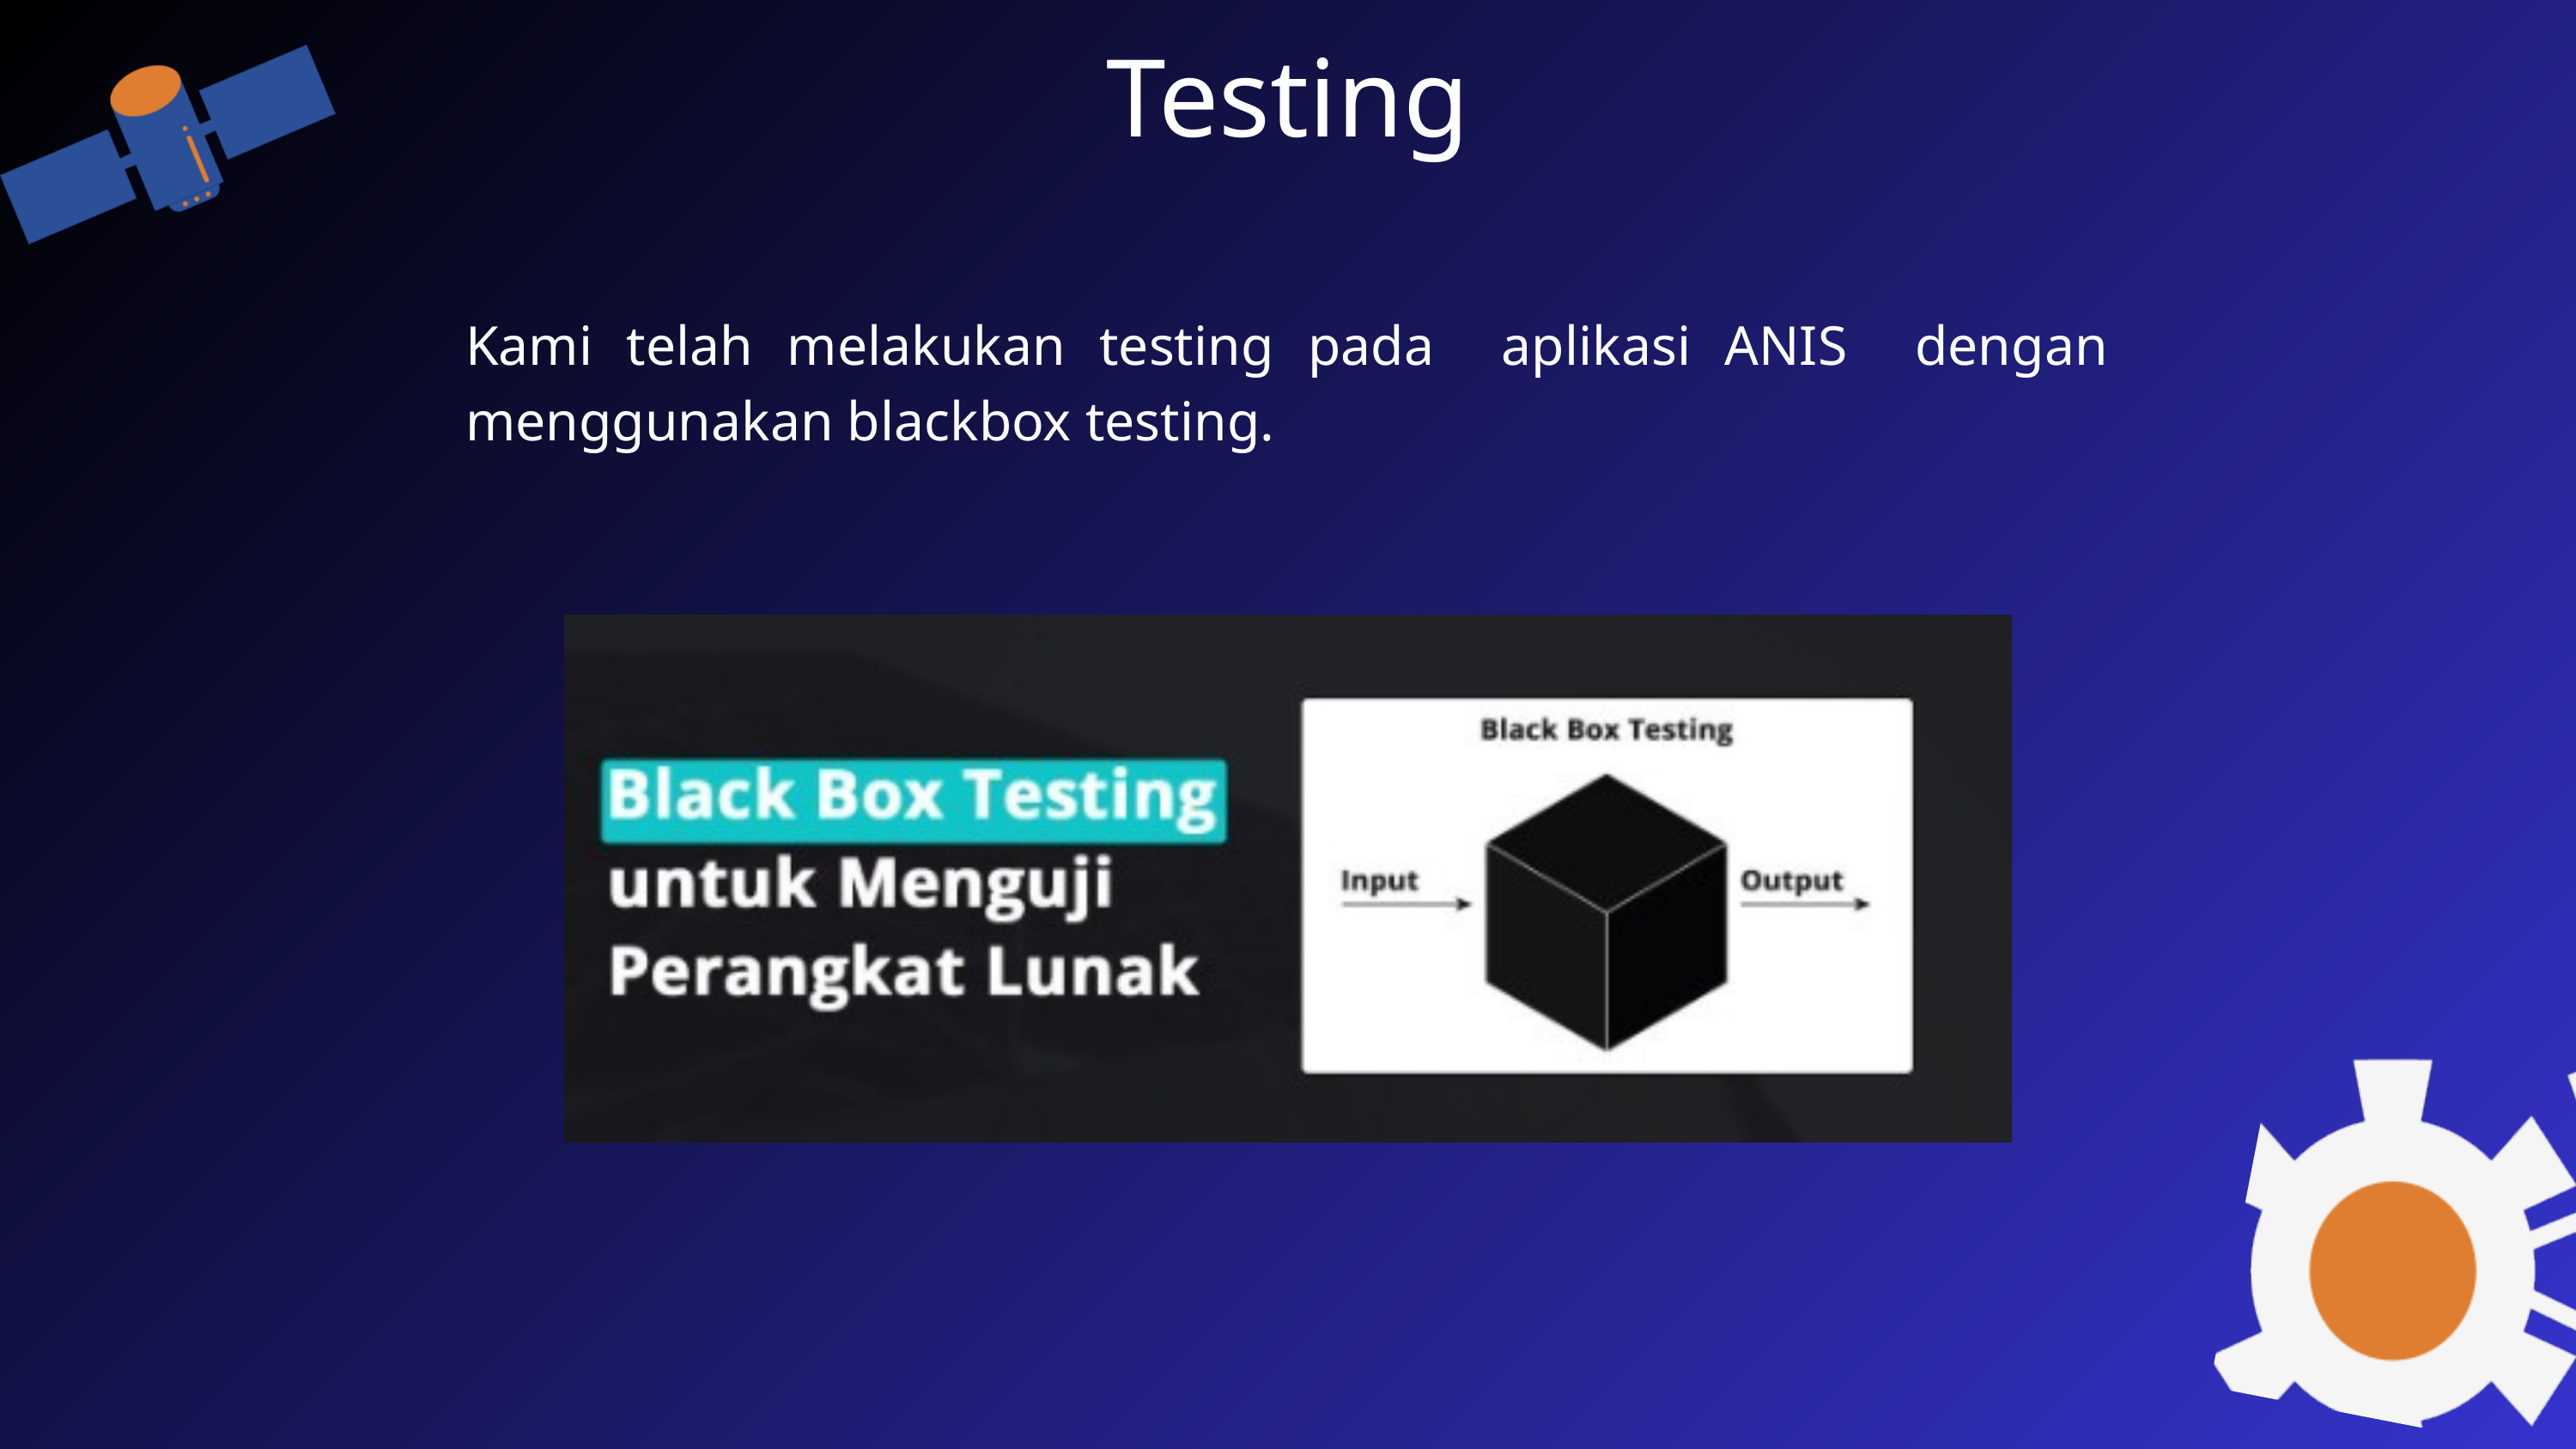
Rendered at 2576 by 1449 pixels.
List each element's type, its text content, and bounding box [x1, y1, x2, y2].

text_box [563, 615, 2013, 1143]
text_box [2209, 985, 2576, 1449]
text_box Testing [652, 61, 1924, 159]
text_box Kami telah melakukan testing pada aplikasi ANIS dengan menggunakan blackbox testing. [465, 300, 2111, 527]
text_box [0, 45, 336, 245]
